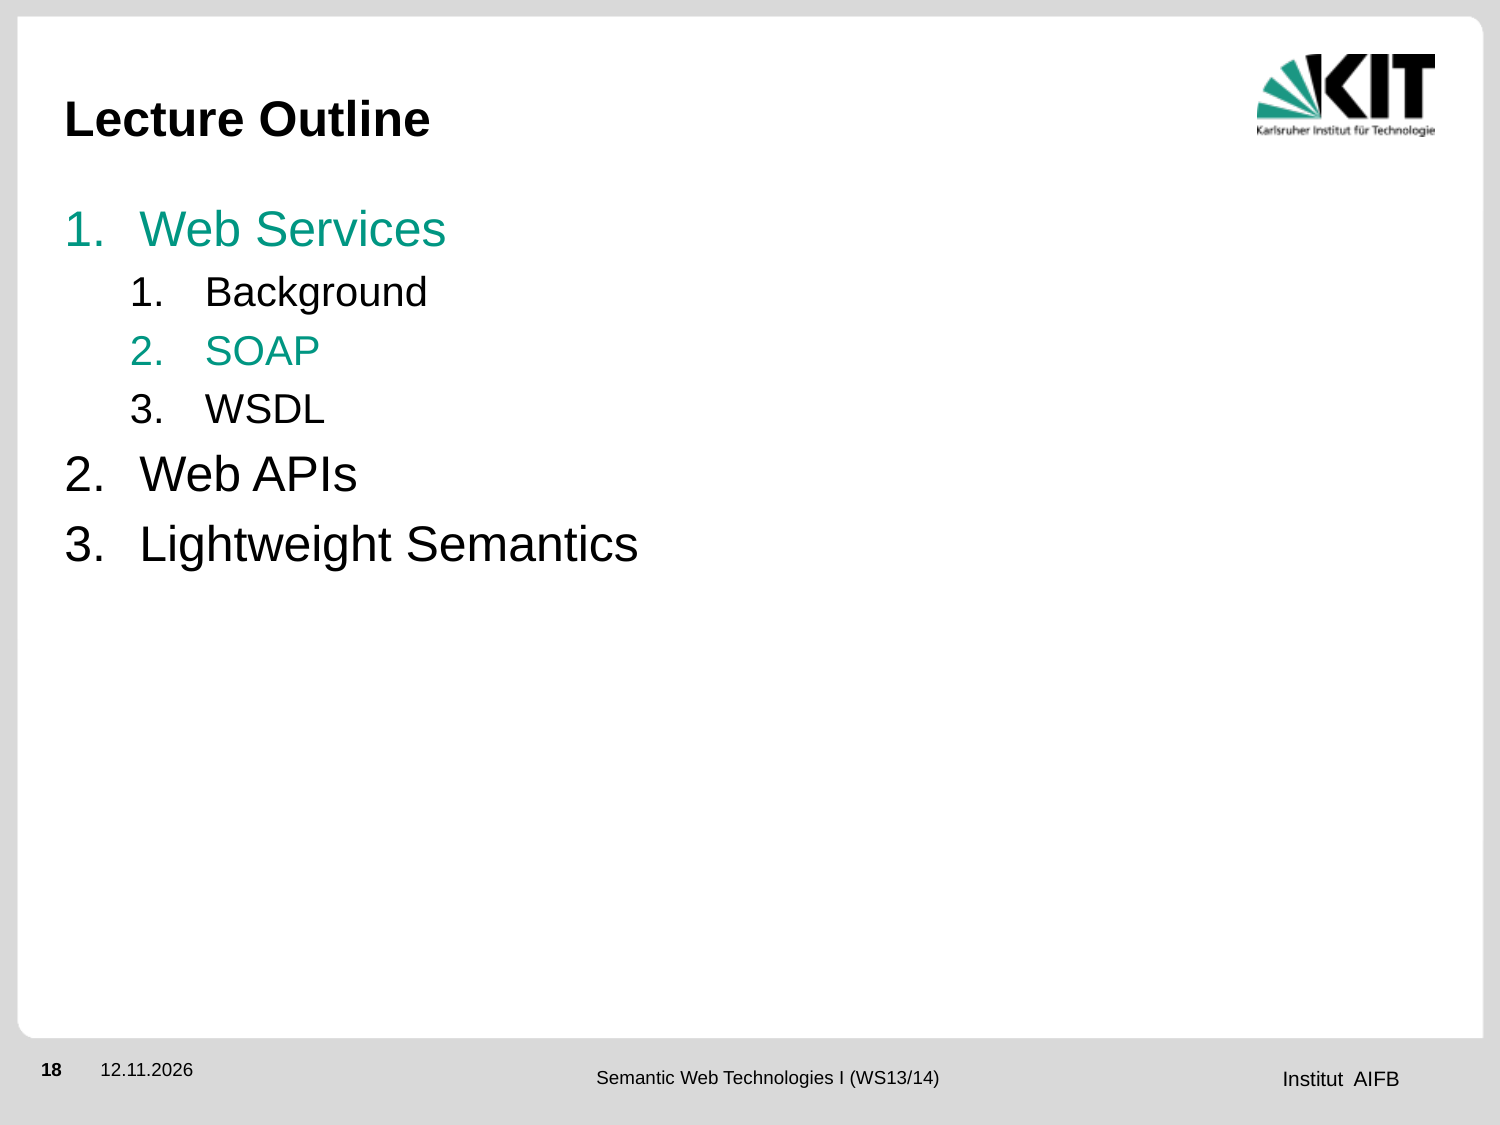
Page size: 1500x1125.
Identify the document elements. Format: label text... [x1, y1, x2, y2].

title Lecture Outline [64, 54, 1198, 147]
picture [0, 0, 1500, 1125]
list Web Services Background SOAP WSDL Web APIs Lightweight Semantics [64, 196, 1436, 1000]
